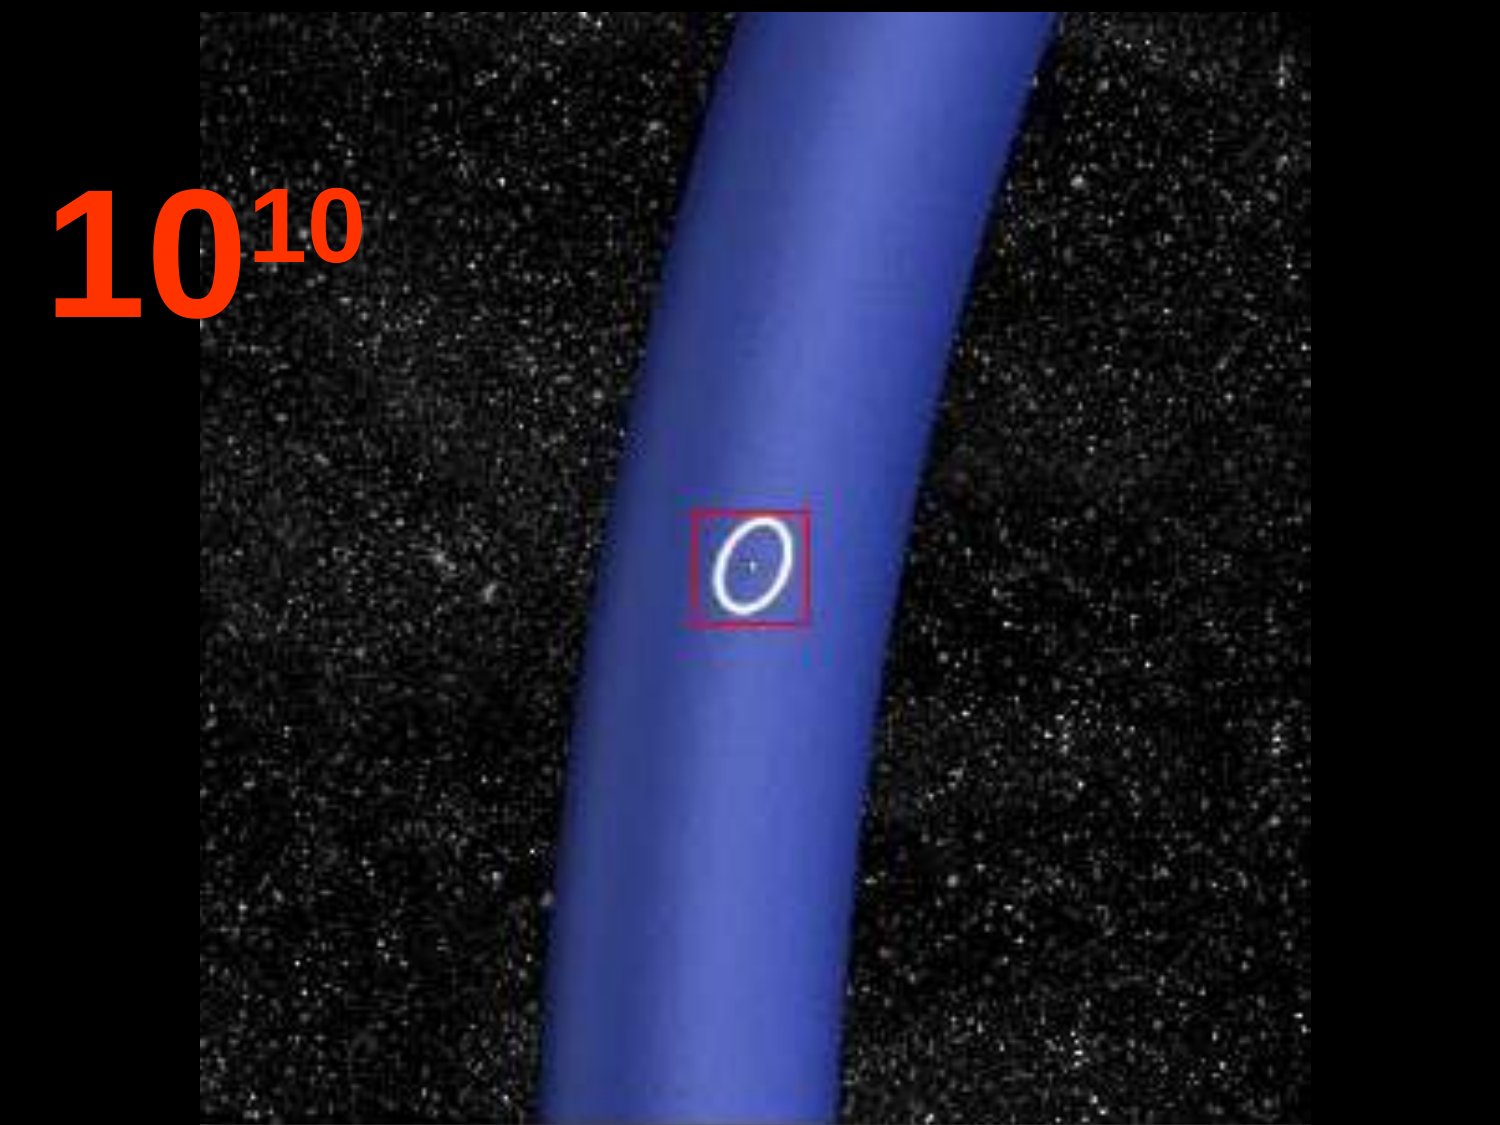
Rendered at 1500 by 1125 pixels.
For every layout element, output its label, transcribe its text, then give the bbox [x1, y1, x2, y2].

text_box 1010 [29, 127, 194, 362]
picture [199, 12, 1311, 1125]
